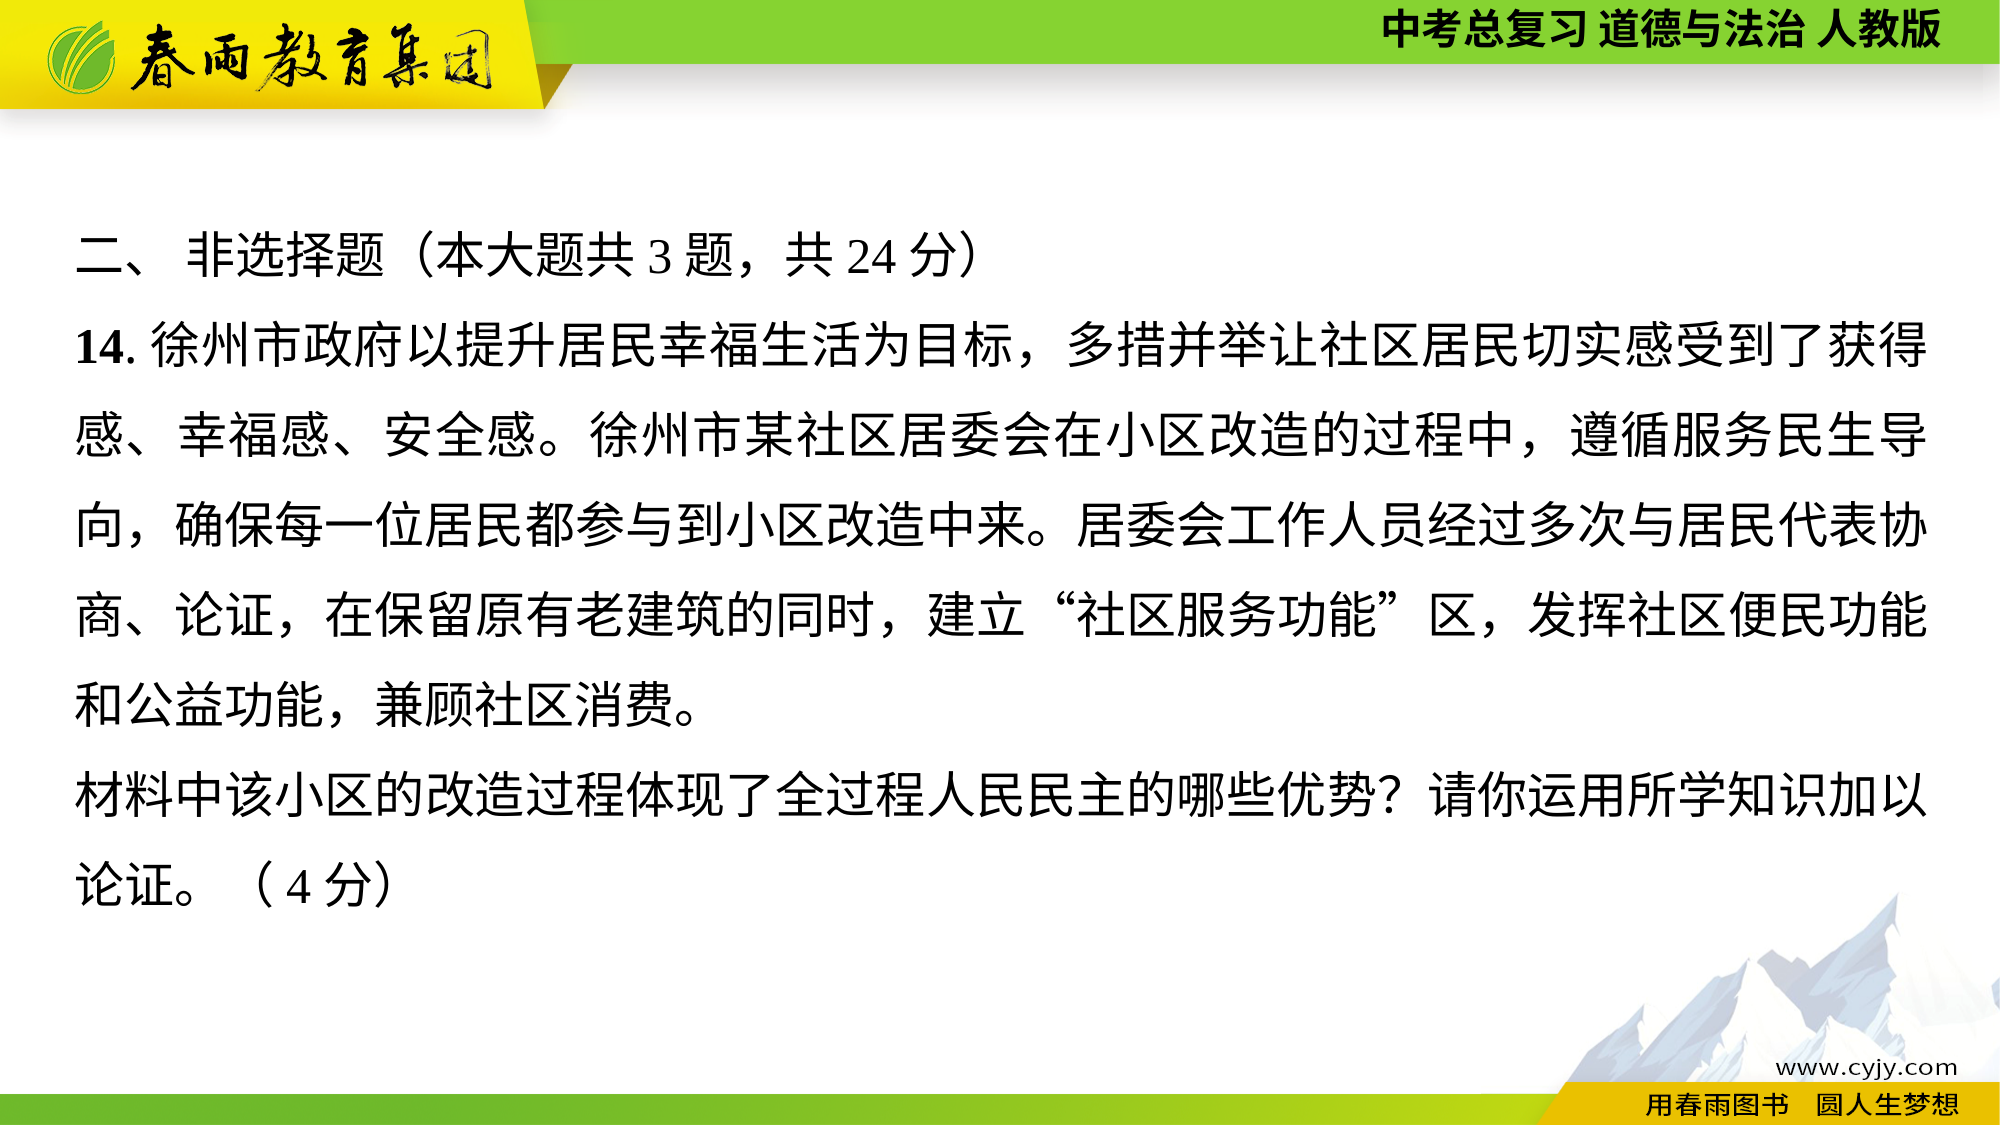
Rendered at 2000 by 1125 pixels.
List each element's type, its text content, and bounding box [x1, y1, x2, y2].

picture [0, 0, 2000, 1125]
list 二、 非选择题（本大题共3题，共24分） 14.徐州市政府以提升居民幸福生活为目标，多措并举让社区居民切实感受到了获得感、幸福感、安全感。徐州市某社区居委会在小区改造的过程中，遵循服务民生导向，确保每一位居民都参与到小区改造中来。居委会工作人员经过多次与居民代表协商、论证，在保留原有老建筑的同时，建立“社区服务功能”区，发挥社区便民功能和公益功能，兼顾社区消费。 材料中该小区的改造过程体现了全过程人民民主的哪些优势？请你运用所学知识加以论证。（4分） [59, 186, 1944, 917]
